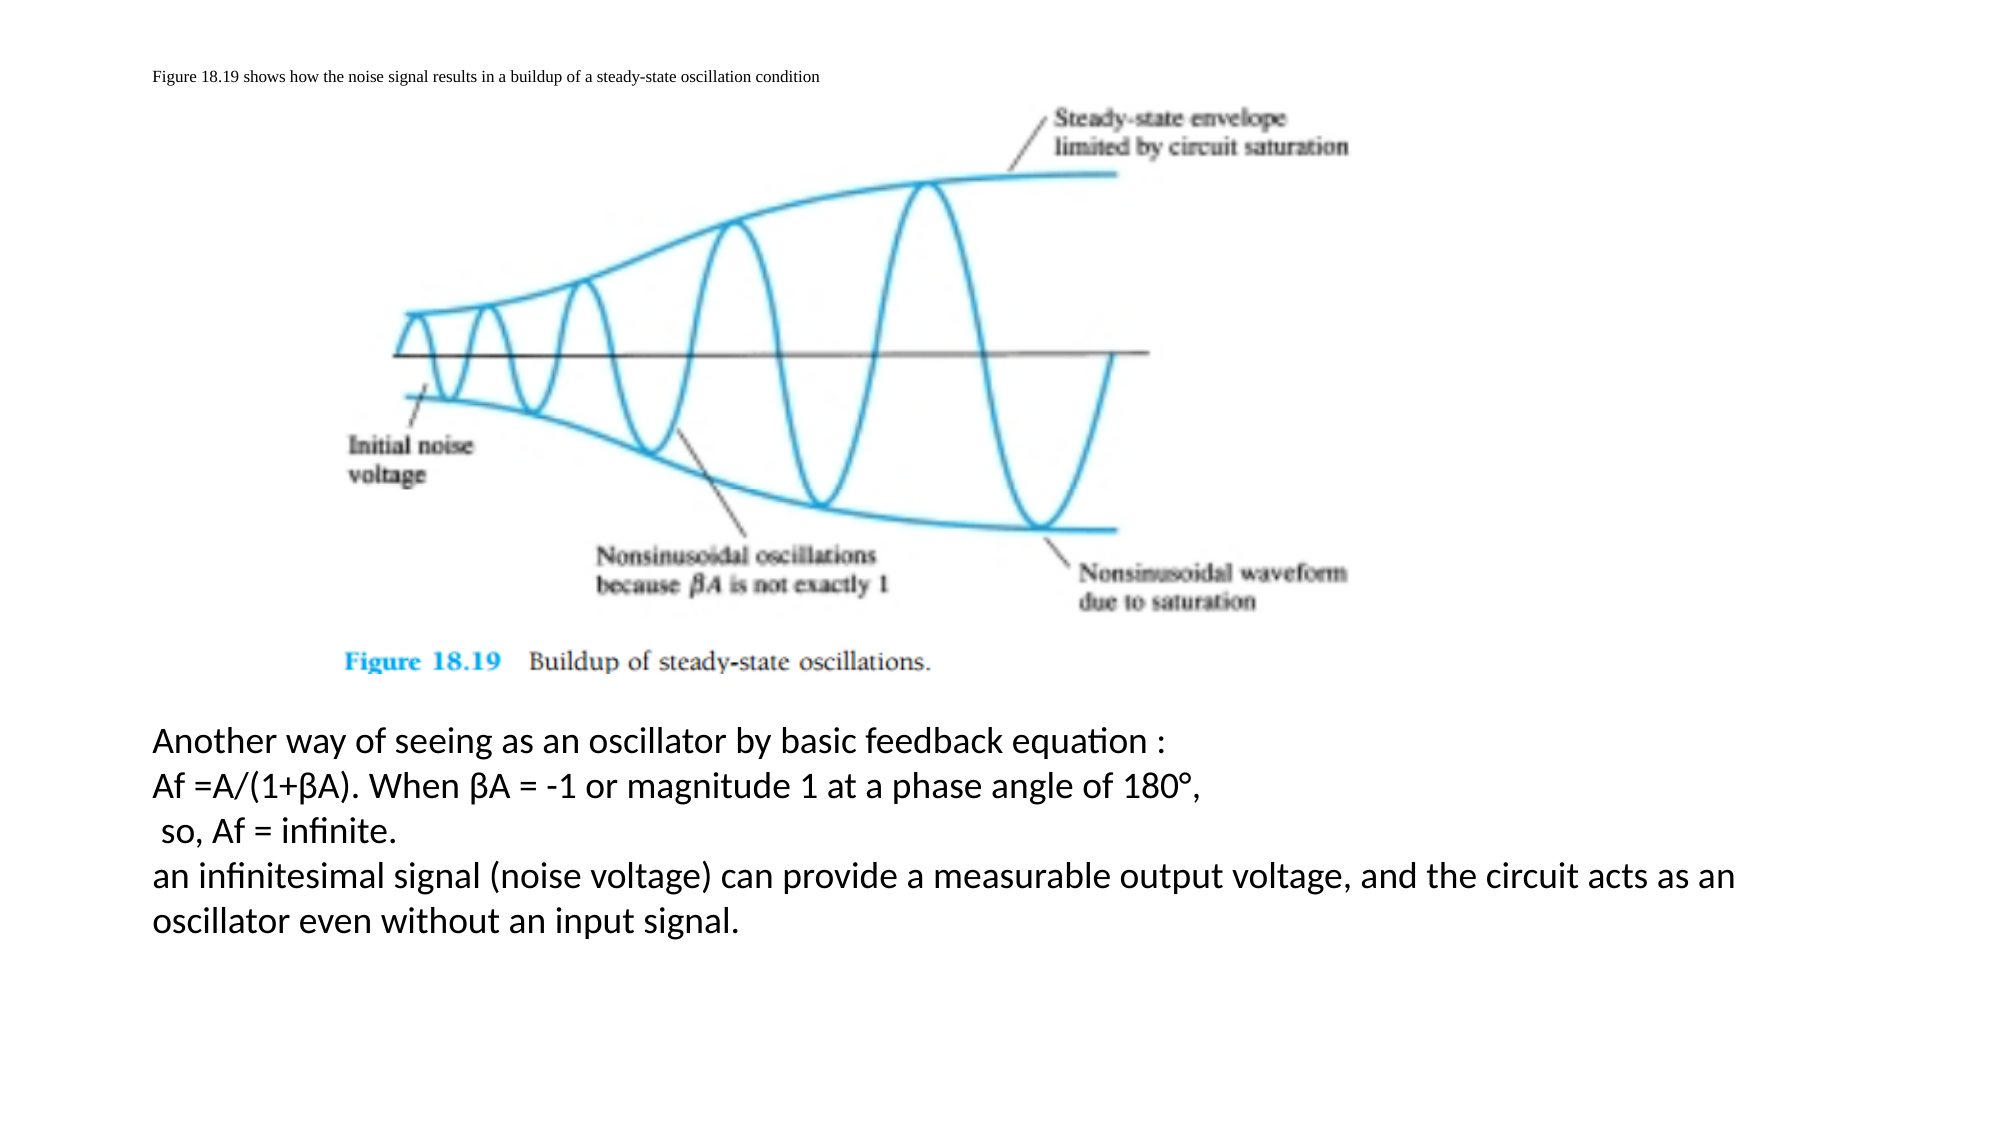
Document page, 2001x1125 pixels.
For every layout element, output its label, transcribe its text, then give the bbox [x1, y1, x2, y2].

text_box Another way of seeing as an oscillator by basic feedback equation : Af =A/(1+βA). When βA = -1 or magnitude 1 at a phase angle of 180°, so, Af = infinite. an infinitesimal signal (noise voltage) can provide a measurable output voltage, and the circuit acts as an oscillator even without an input signal. [137, 709, 1798, 949]
title Figure 18.19 shows how the noise signal results in a buildup of a steady-state oscillation condition [137, 59, 1863, 115]
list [340, 94, 1487, 674]
